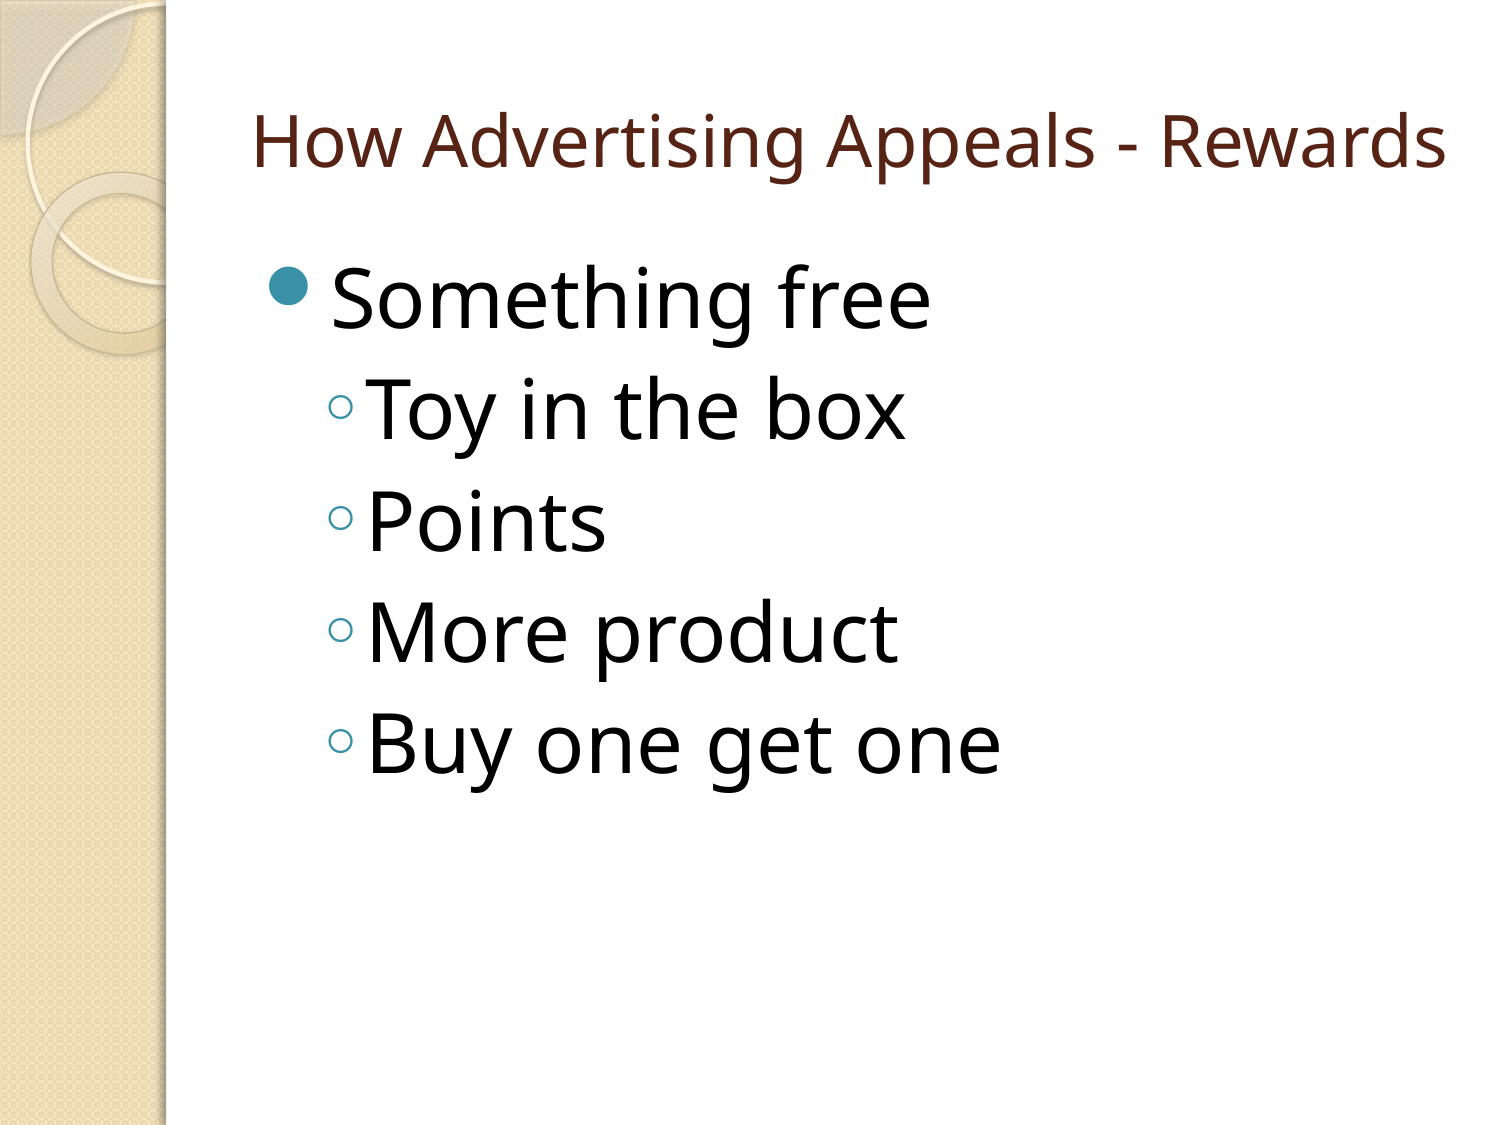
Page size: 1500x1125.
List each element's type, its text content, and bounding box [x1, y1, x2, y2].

list Something free Toy in the box Points More product Buy one get one [235, 237, 1466, 1025]
title How Advertising Appeals - Rewards [235, 45, 1466, 233]
